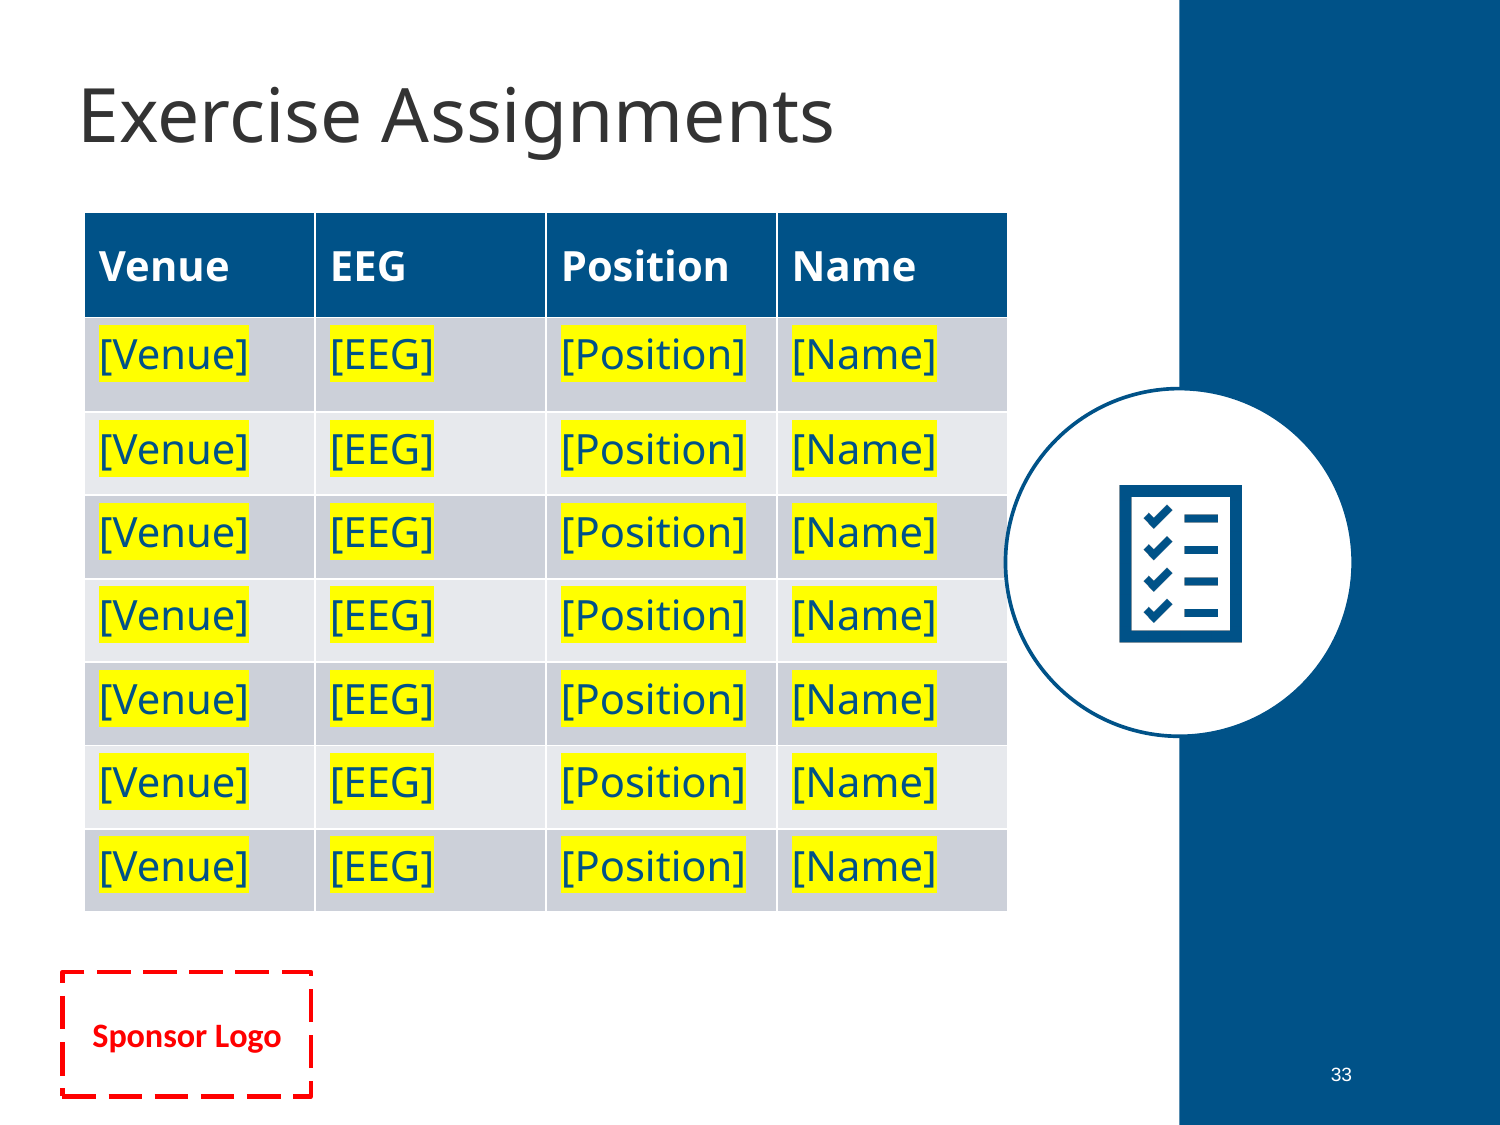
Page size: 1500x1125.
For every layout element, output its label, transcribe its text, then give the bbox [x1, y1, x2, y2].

table_cell [EEG] [316, 496, 545, 578]
table_cell [Position] [547, 413, 776, 494]
table_cell [Venue] [85, 830, 314, 911]
table_header Venue [85, 213, 314, 317]
table_header Position [547, 213, 776, 317]
table_cell [Venue] [85, 318, 314, 411]
table_cell [Name] [778, 413, 1007, 494]
slide_number 33 [1242, 1052, 1368, 1098]
table_cell [Name] [778, 746, 1007, 828]
table_cell [Name] [778, 663, 1007, 745]
table_cell [Name] [778, 318, 1007, 411]
table_cell [EEG] [316, 318, 545, 411]
text_box [1003, 386, 1356, 739]
table_cell [Venue] [85, 496, 314, 578]
table_cell [Position] [547, 580, 776, 661]
text_box [1177, 0, 1500, 1125]
picture [1086, 469, 1275, 658]
table_cell [EEG] [316, 830, 545, 911]
table_header EEG [316, 213, 545, 317]
table_cell [Position] [547, 830, 776, 911]
table_cell [EEG] [316, 580, 545, 661]
table_cell [EEG] [316, 413, 545, 494]
table_cell [Name] [778, 830, 1007, 911]
table_cell [Position] [547, 663, 776, 745]
table_cell [Venue] [85, 580, 314, 661]
title Exercise Assignments [62, 31, 982, 195]
table_cell [Venue] [85, 413, 314, 494]
table_cell [Position] [547, 496, 776, 578]
table_header Name [778, 213, 1007, 317]
table_cell [EEG] [316, 746, 545, 828]
table_cell [Venue] [85, 746, 314, 828]
table_cell [Position] [547, 746, 776, 828]
table_cell [Name] [778, 496, 1007, 578]
table_cell [Name] [778, 580, 1007, 661]
table_cell [EEG] [316, 663, 545, 745]
table_cell [Venue] [85, 663, 314, 745]
table_cell [Position] [547, 318, 776, 411]
